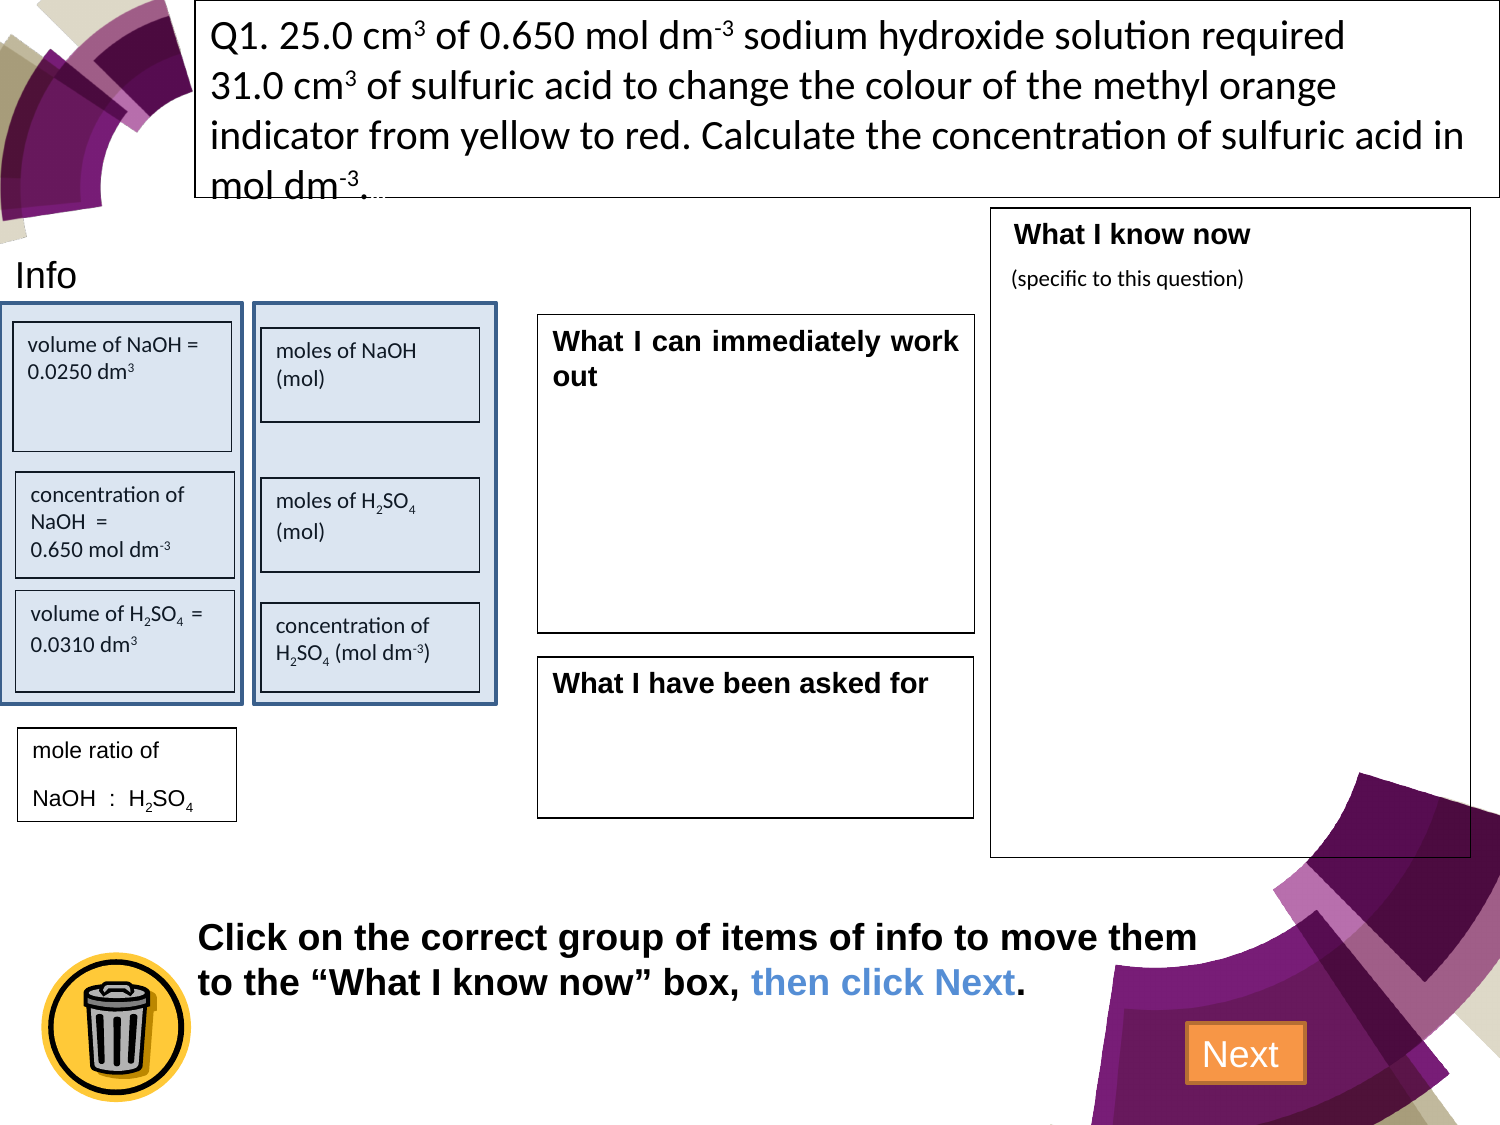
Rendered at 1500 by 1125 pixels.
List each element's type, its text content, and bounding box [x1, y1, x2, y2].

text_box What I know now (specific to this question) [990, 208, 1471, 858]
text_box Info [0, 243, 520, 304]
text_box Next [1185, 1021, 1307, 1085]
picture [41, 952, 192, 1103]
text_box [0, 301, 244, 706]
text_box [252, 301, 498, 706]
picture [0, 0, 219, 243]
text_box What I can immediately work out [537, 314, 975, 634]
text_box Q1. 25.0 cm3 of 0.650 mol dm-3 sodium hydroxide solution required 31.0 cm3 of sulfuric acid to change the colour of the methyl orange indicator from yellow to red. Calculate the concentration of sulfuric acid in mol dm-3.... [194, 0, 1500, 198]
text_box mole ratio of NaOH : H2SO4 [17, 727, 237, 822]
picture [1009, 716, 1500, 1125]
text_box Click on the correct group of items of info to move them to the “What I know now” box, then click Next. [182, 905, 1223, 1010]
text_box What I have been asked for [537, 656, 974, 819]
